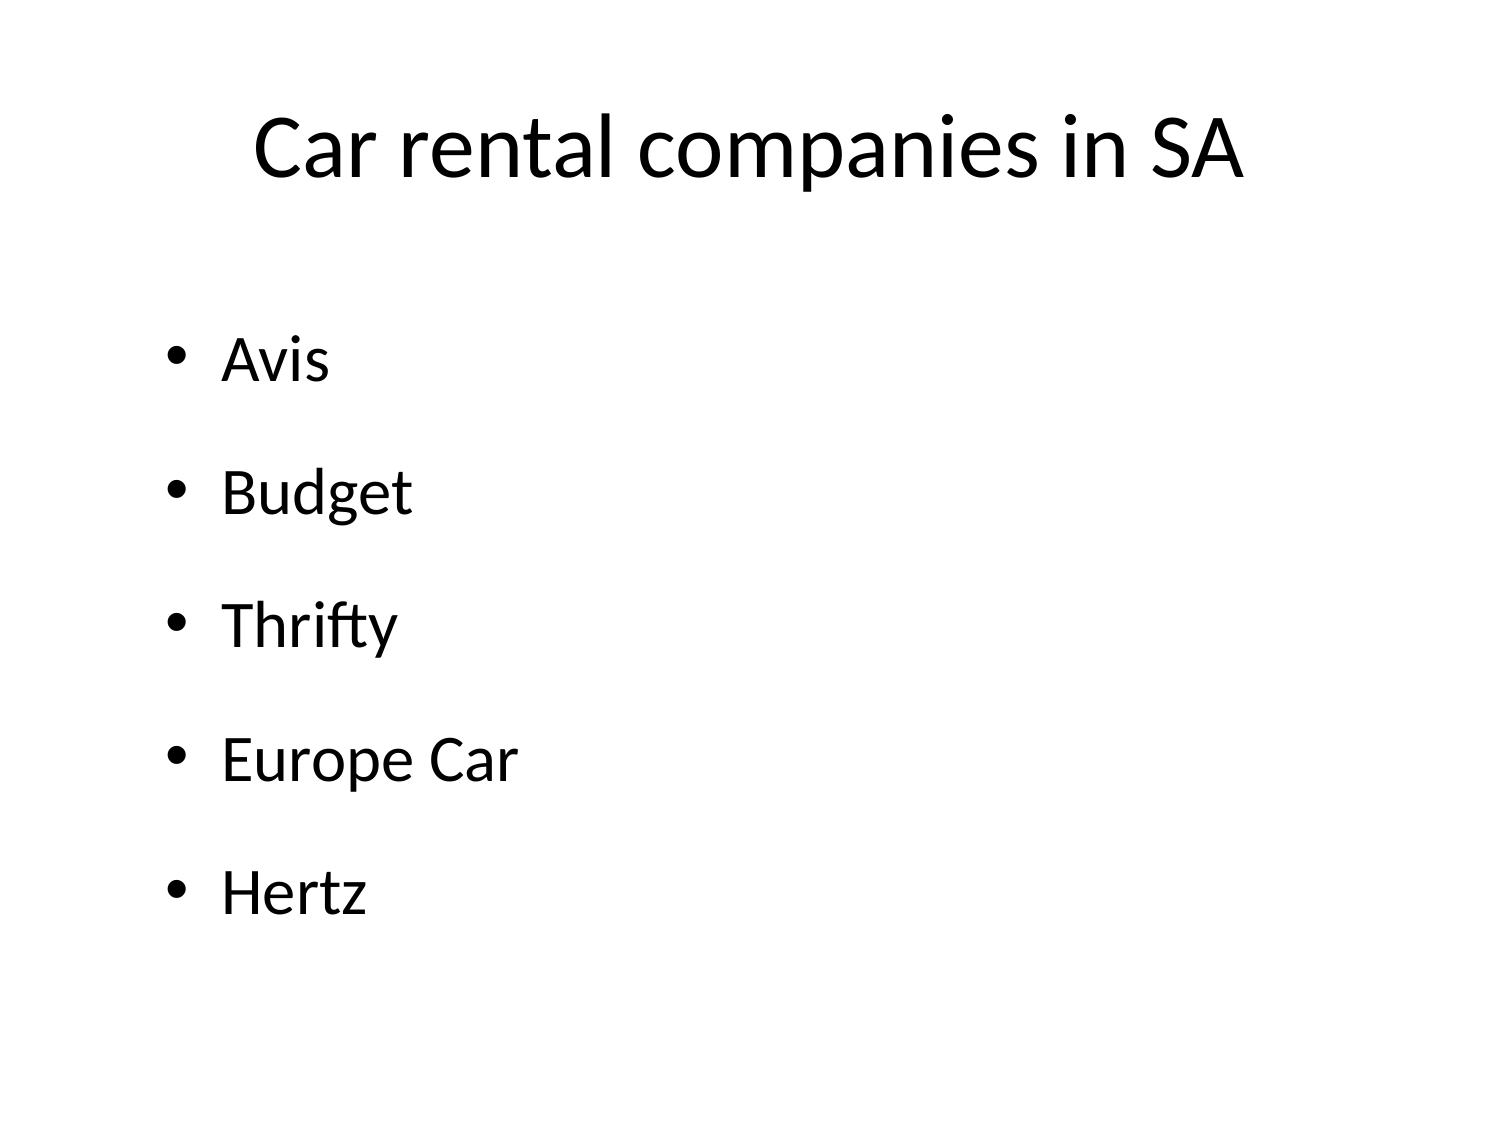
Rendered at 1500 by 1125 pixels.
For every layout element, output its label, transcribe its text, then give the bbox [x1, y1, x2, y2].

list Avis Budget Thrifty Europe Car Hertz [150, 267, 1223, 1010]
title Car rental companies in SA [75, 46, 1425, 235]
